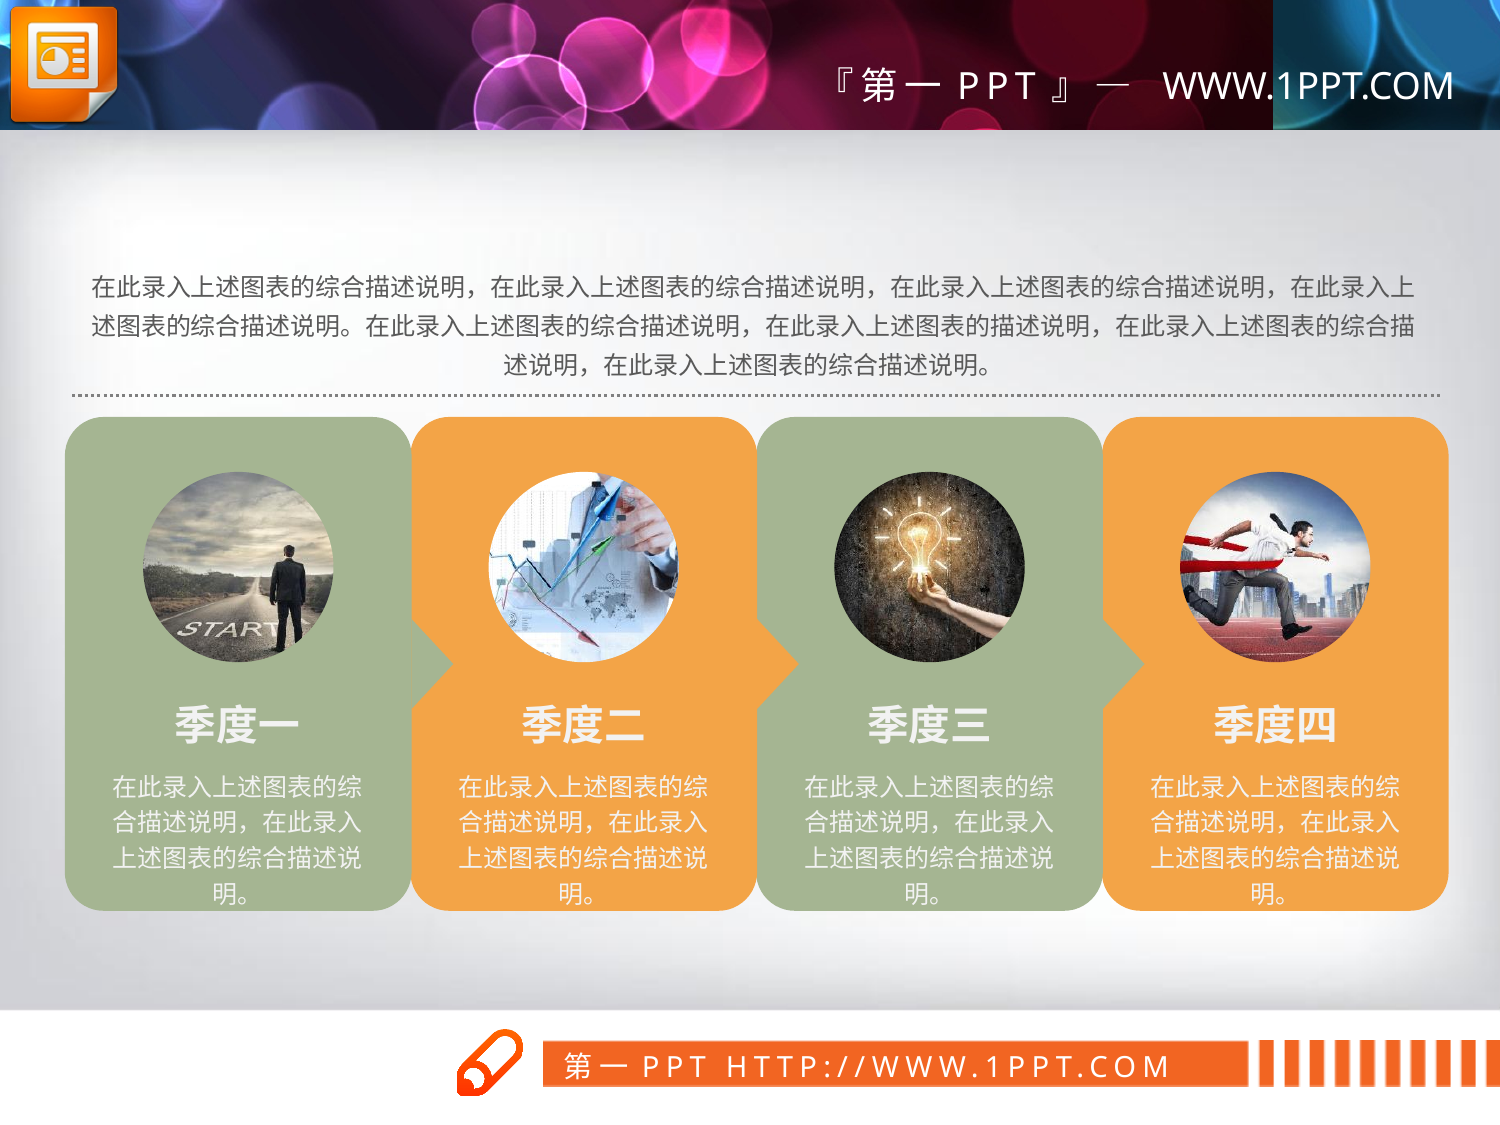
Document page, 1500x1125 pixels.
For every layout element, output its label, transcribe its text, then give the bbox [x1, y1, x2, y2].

picture [0, 0, 1500, 1012]
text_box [64, 416, 454, 912]
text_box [1145, 416, 1449, 912]
text_box 在此录入上述图表的综合描述说明，在此录入上述图表的综合描述说明，在此录入上述图表的综合描述说明，在此录入上述图表的综合描述说明。在此录入上述图表的综合描述说明，在此录入上述图表的描述说明，在此录入上述图表的综合描述说明，在此录入上述图表的综合描述说明。 [64, 255, 1443, 388]
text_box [454, 416, 800, 912]
picture [543, 1040, 1500, 1087]
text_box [800, 416, 1145, 912]
